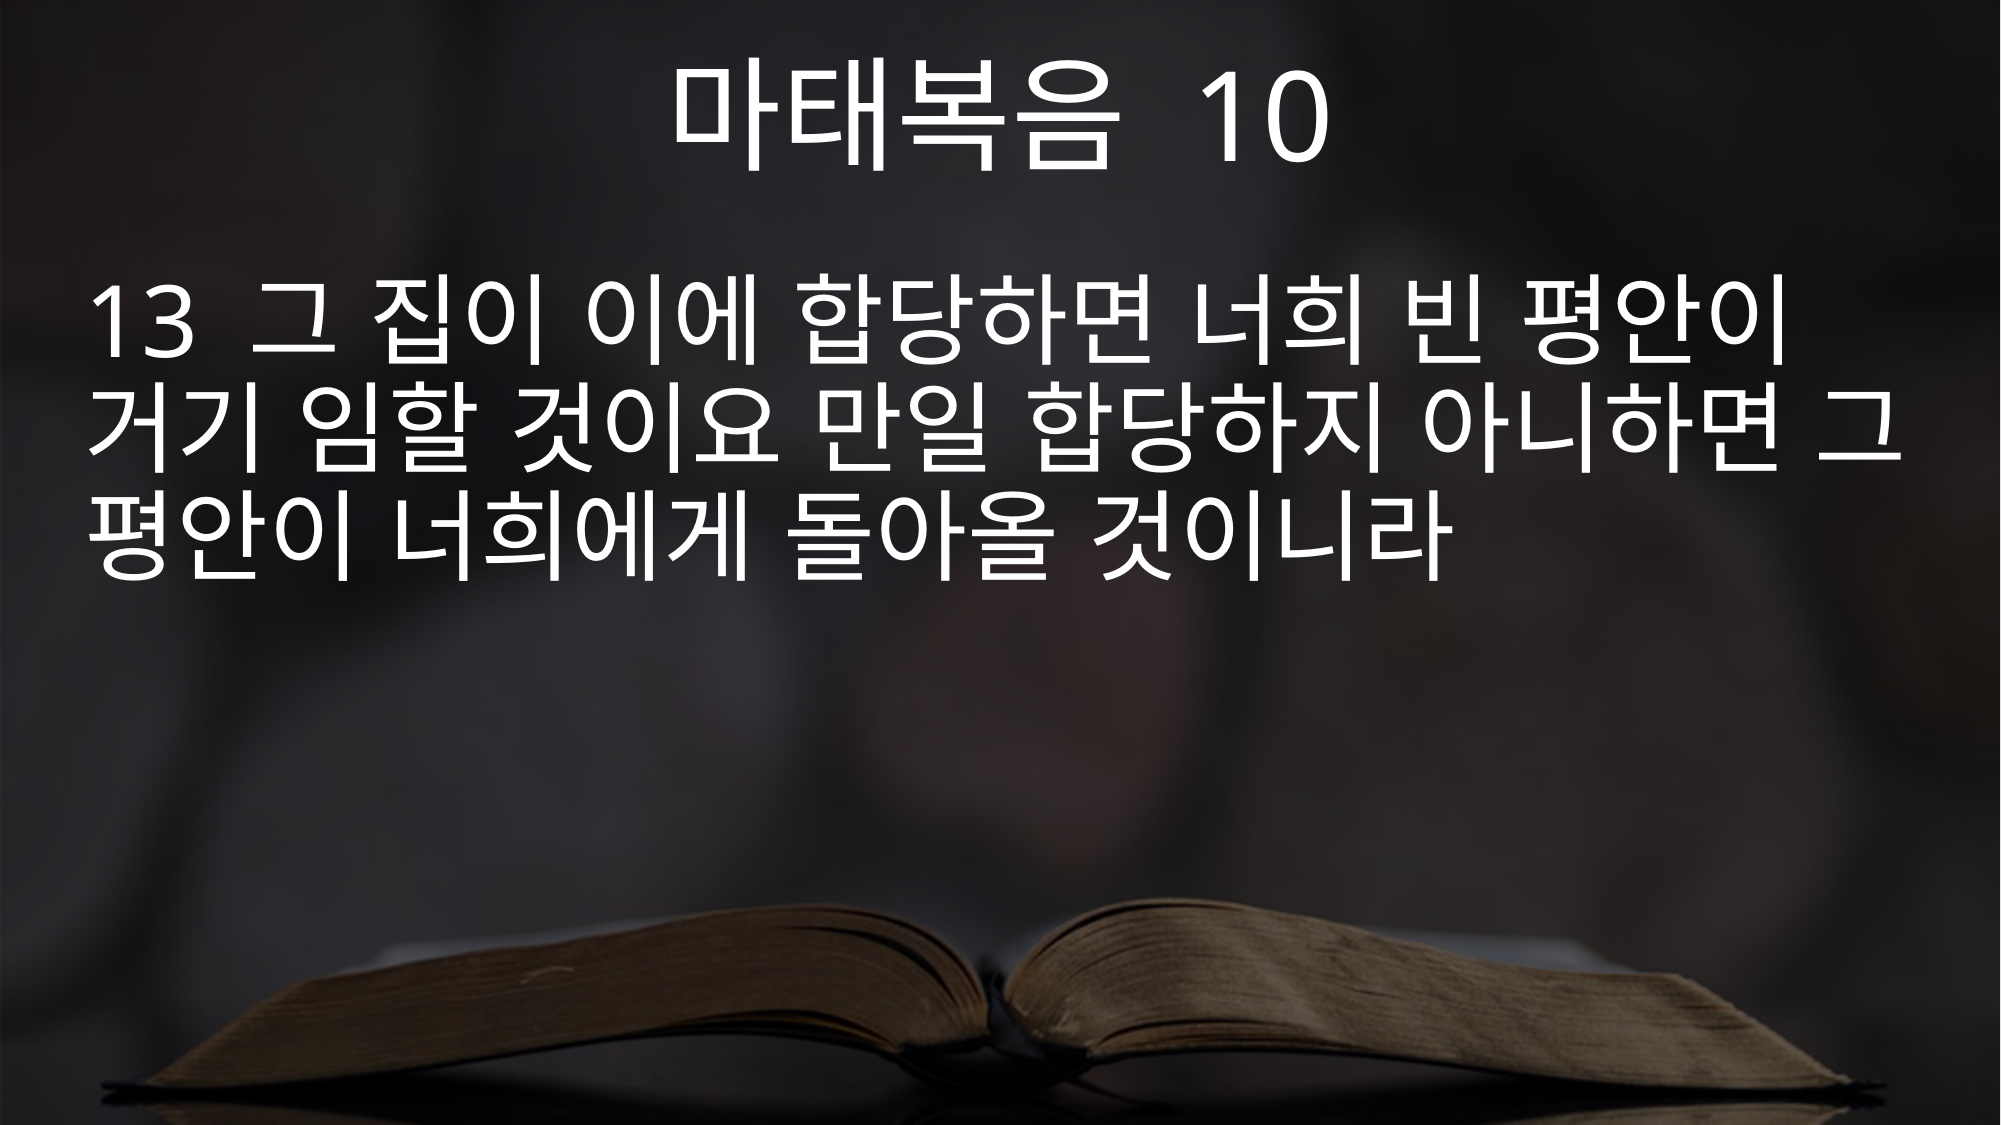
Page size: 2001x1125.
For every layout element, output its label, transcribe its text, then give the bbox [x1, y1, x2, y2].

list 13 그 집이 이에 합당하면 너희 빈 평안이 거기 임할 것이요 만일 합당하지 아니하면 그 평안이 너희에게 돌아올 것이니라 [69, 263, 1953, 423]
picture [0, 0, 2001, 1125]
footer 마태복음 10 [0, 32, 2000, 192]
